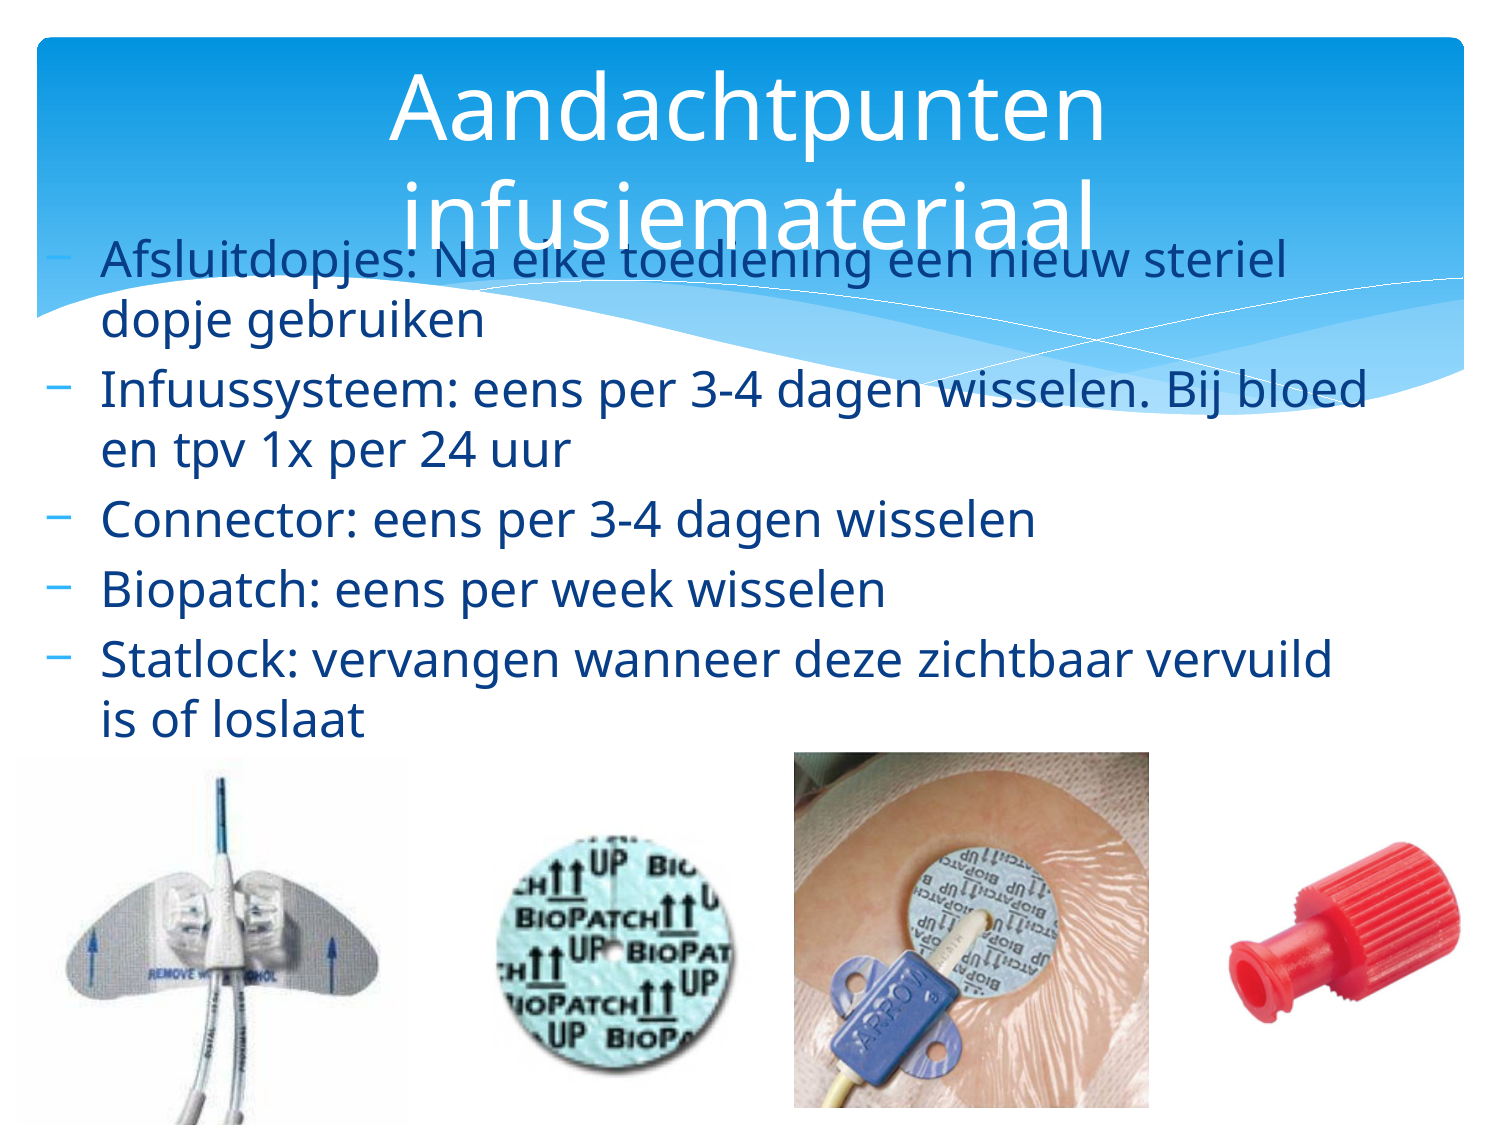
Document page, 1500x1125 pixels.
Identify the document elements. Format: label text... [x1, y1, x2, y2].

picture [442, 751, 1150, 1125]
picture [1189, 777, 1500, 1088]
list Afsluitdopjes: Na elke toediening een nieuw steriel dopje gebruiken Infuussysteem: eens per 3-4 dagen wisselen. Bij bloed en tpv 1x per 24 uur Connector: eens per 3-4 dagen wisselen Biopatch: eens per week wisselen Statlock: vervangen wanneer deze zichtbaar vervuild is of loslaat [29, 219, 1388, 1005]
title Aandachtpunten infusiemateriaal [75, 55, 1425, 261]
picture [17, 757, 409, 1125]
